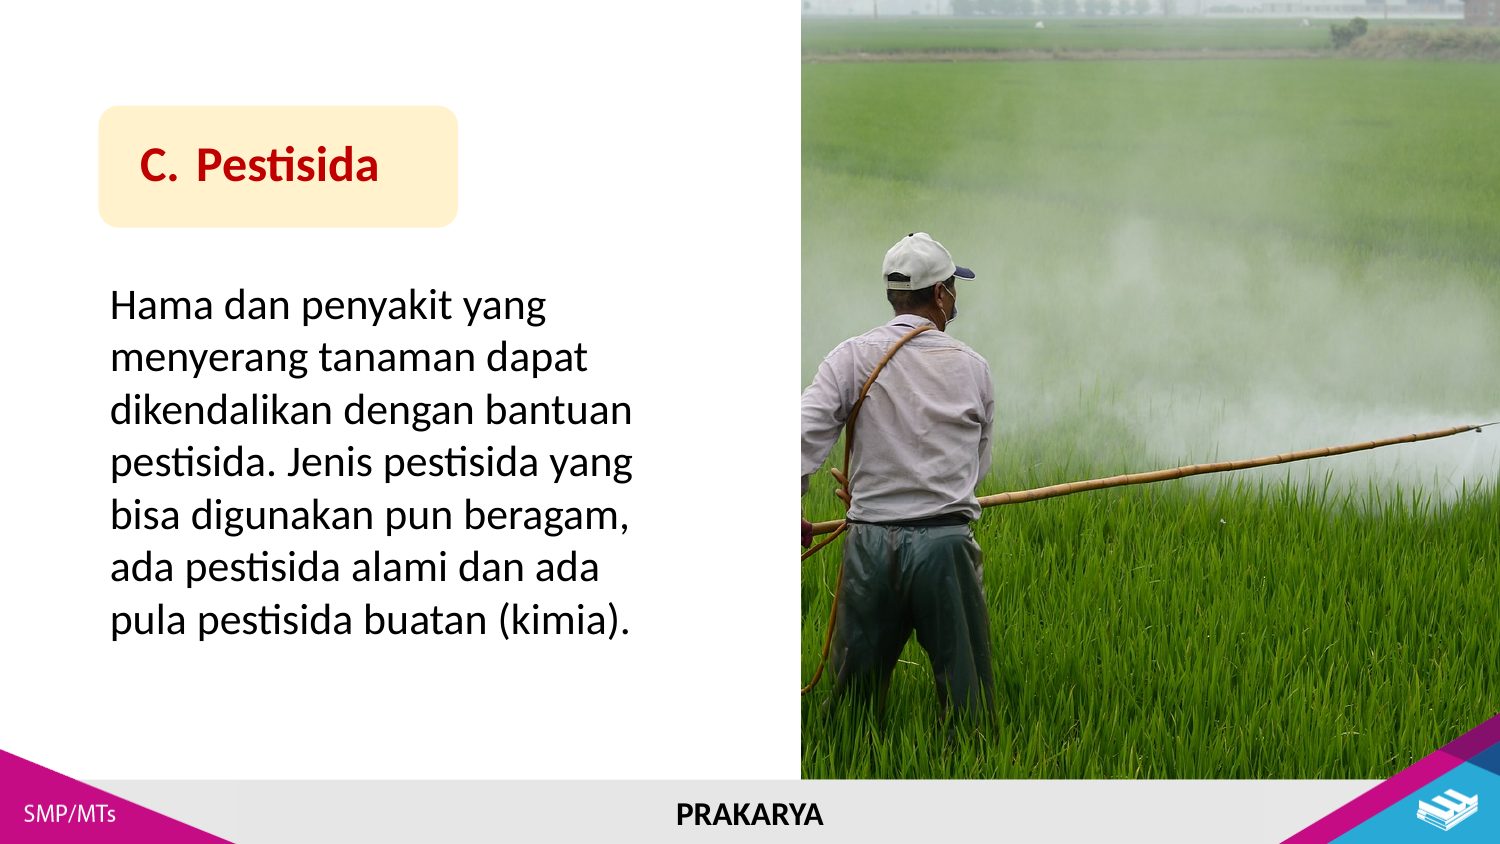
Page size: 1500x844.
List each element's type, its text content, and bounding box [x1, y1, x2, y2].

picture [801, 0, 1500, 713]
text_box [0, 713, 1500, 844]
text_box Hama dan penyakit yang menyerang tanaman dapat dikendalikan dengan bantuan pestisida. Jenis pestisida yang bisa digunakan pun beragam, ada pestisida alami dan ada pula pestisida buatan (kimia). [98, 229, 695, 689]
text_box Pestisida [113, 117, 430, 206]
text_box [97, 104, 460, 229]
